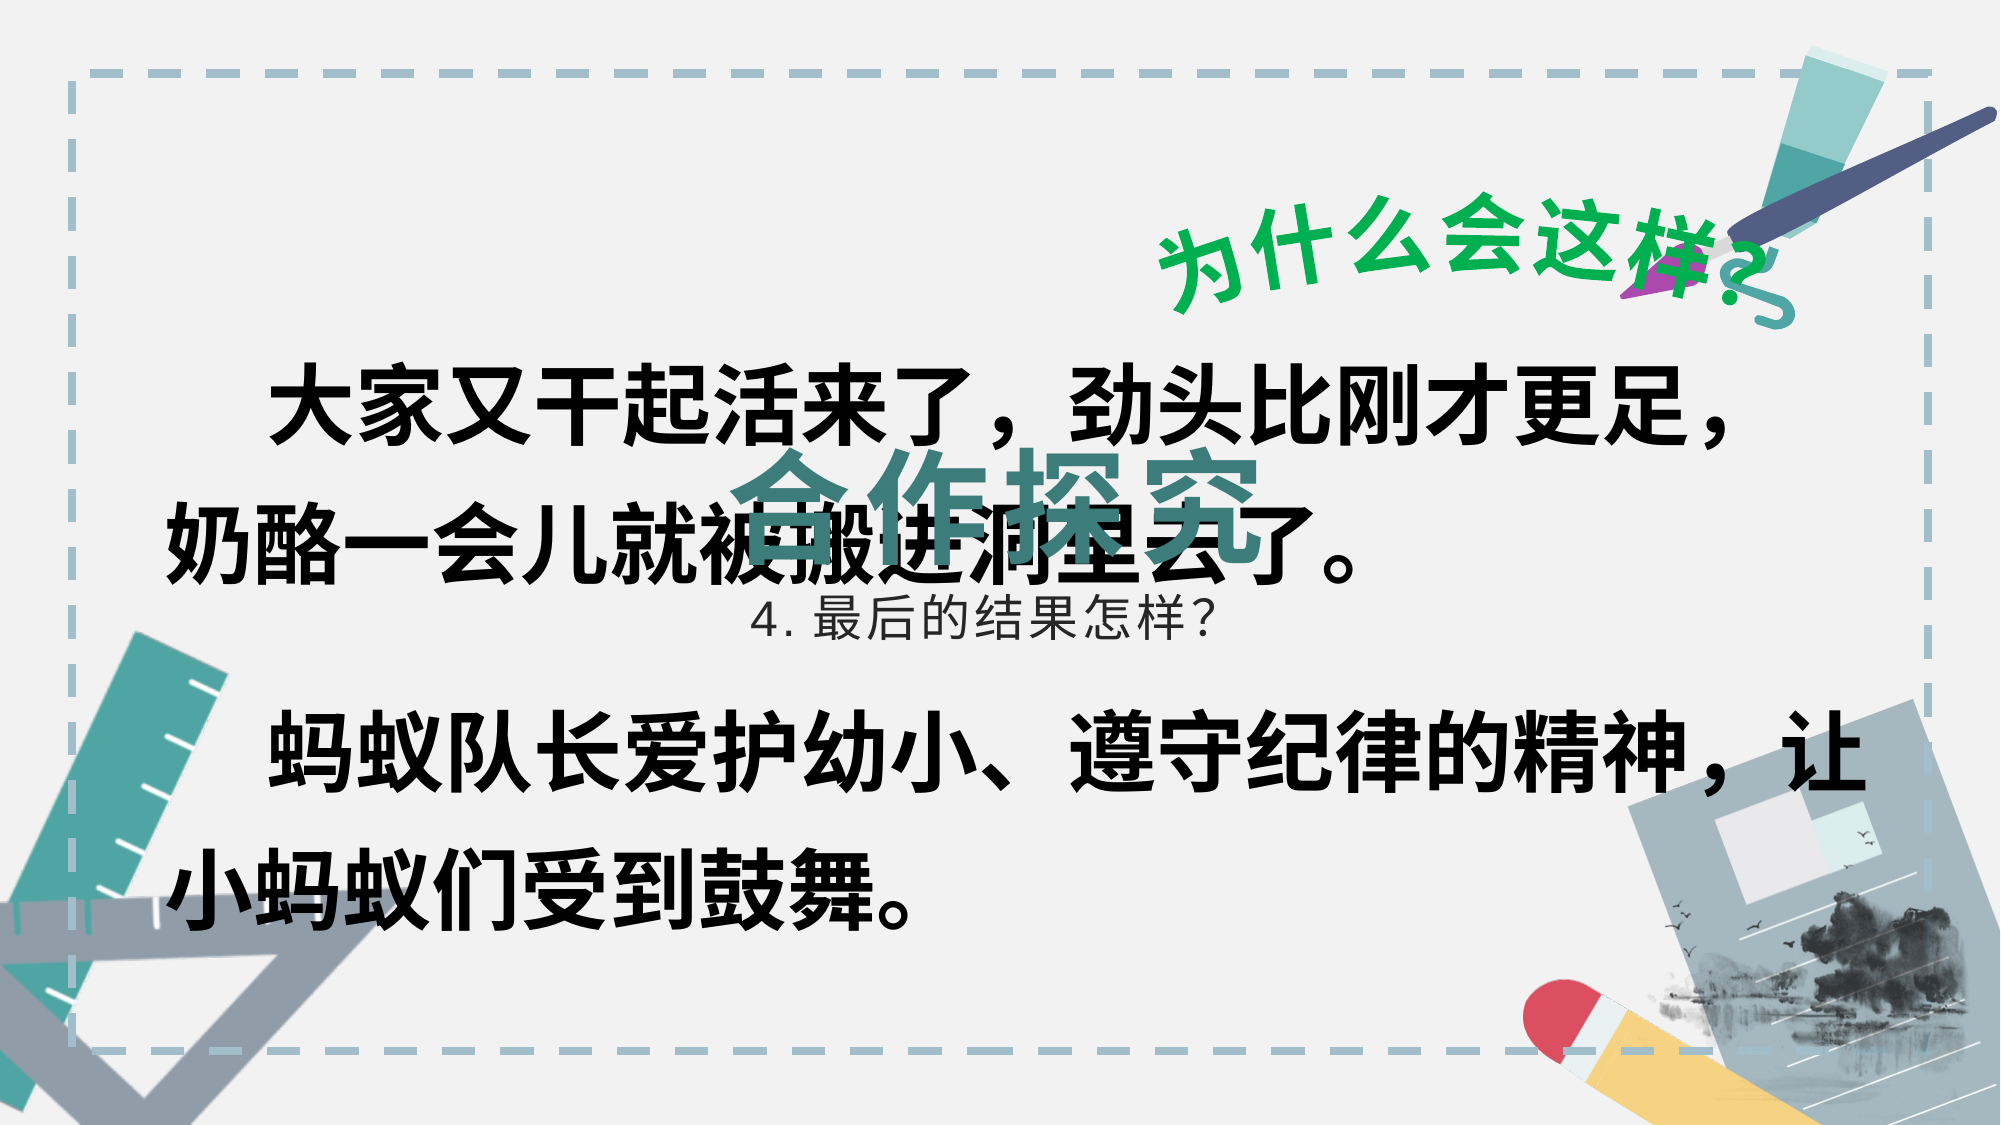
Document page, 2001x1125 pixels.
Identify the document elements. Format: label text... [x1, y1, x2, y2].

picture [0, 611, 410, 1125]
title 合作探究 [375, 351, 1616, 580]
subtitle 4.最后的结果怎样？ [375, 586, 1616, 783]
picture [1522, 698, 2001, 1125]
text_box 蚂蚁队长爱护幼小、遵守纪律的精神，让小蚂蚁们受到鼓舞。 [149, 656, 1898, 949]
text_box 大家又干起活来了，劲头比刚才更足，奶酪一会儿就被搬进洞里去了。 [149, 310, 1835, 603]
